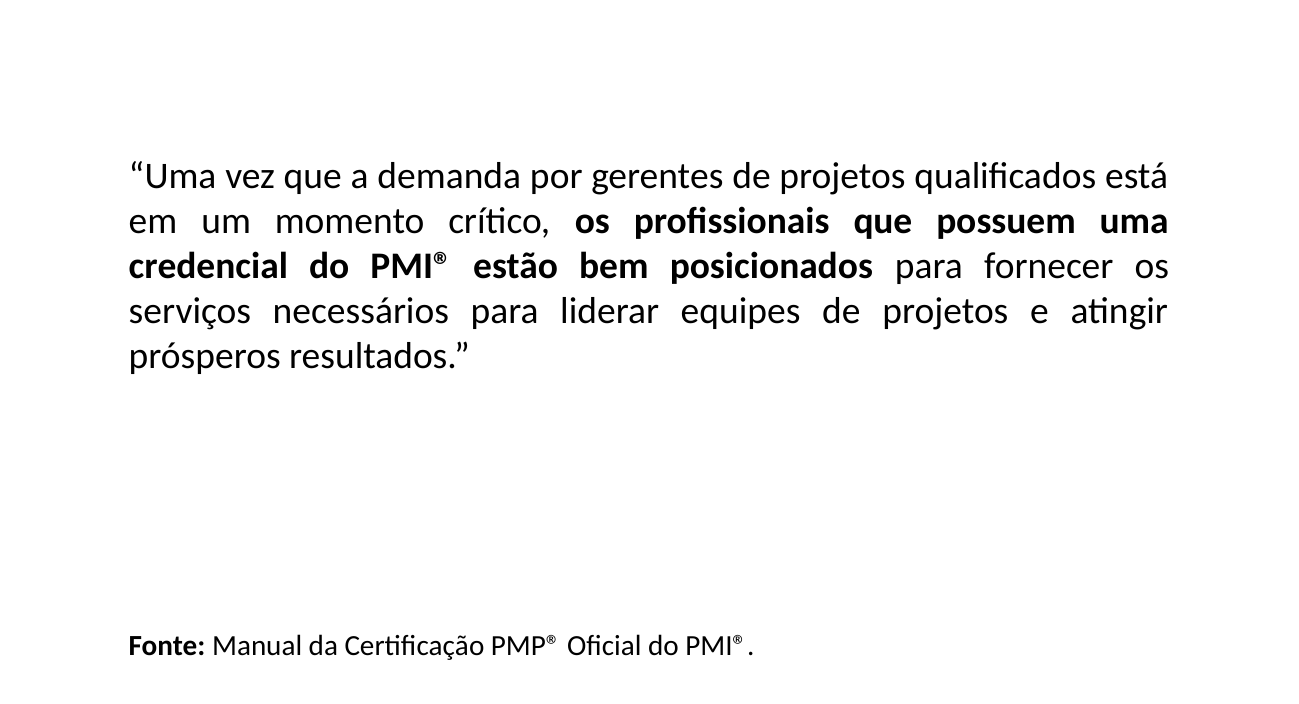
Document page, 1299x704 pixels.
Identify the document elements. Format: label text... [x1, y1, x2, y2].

text_box Fonte: Manual da Certificação PMP® Oficial do PMI®. [117, 620, 1181, 671]
text_box “Uma vez que a demanda por gerentes de projetos qualificados está em um momento crítico, os profissionais que possuem uma credencial do PMI® estão bem posicionados para fornecer os serviços necessários para liderar equipes de projetos e atingir prósperos resultados.” [117, 145, 1181, 559]
